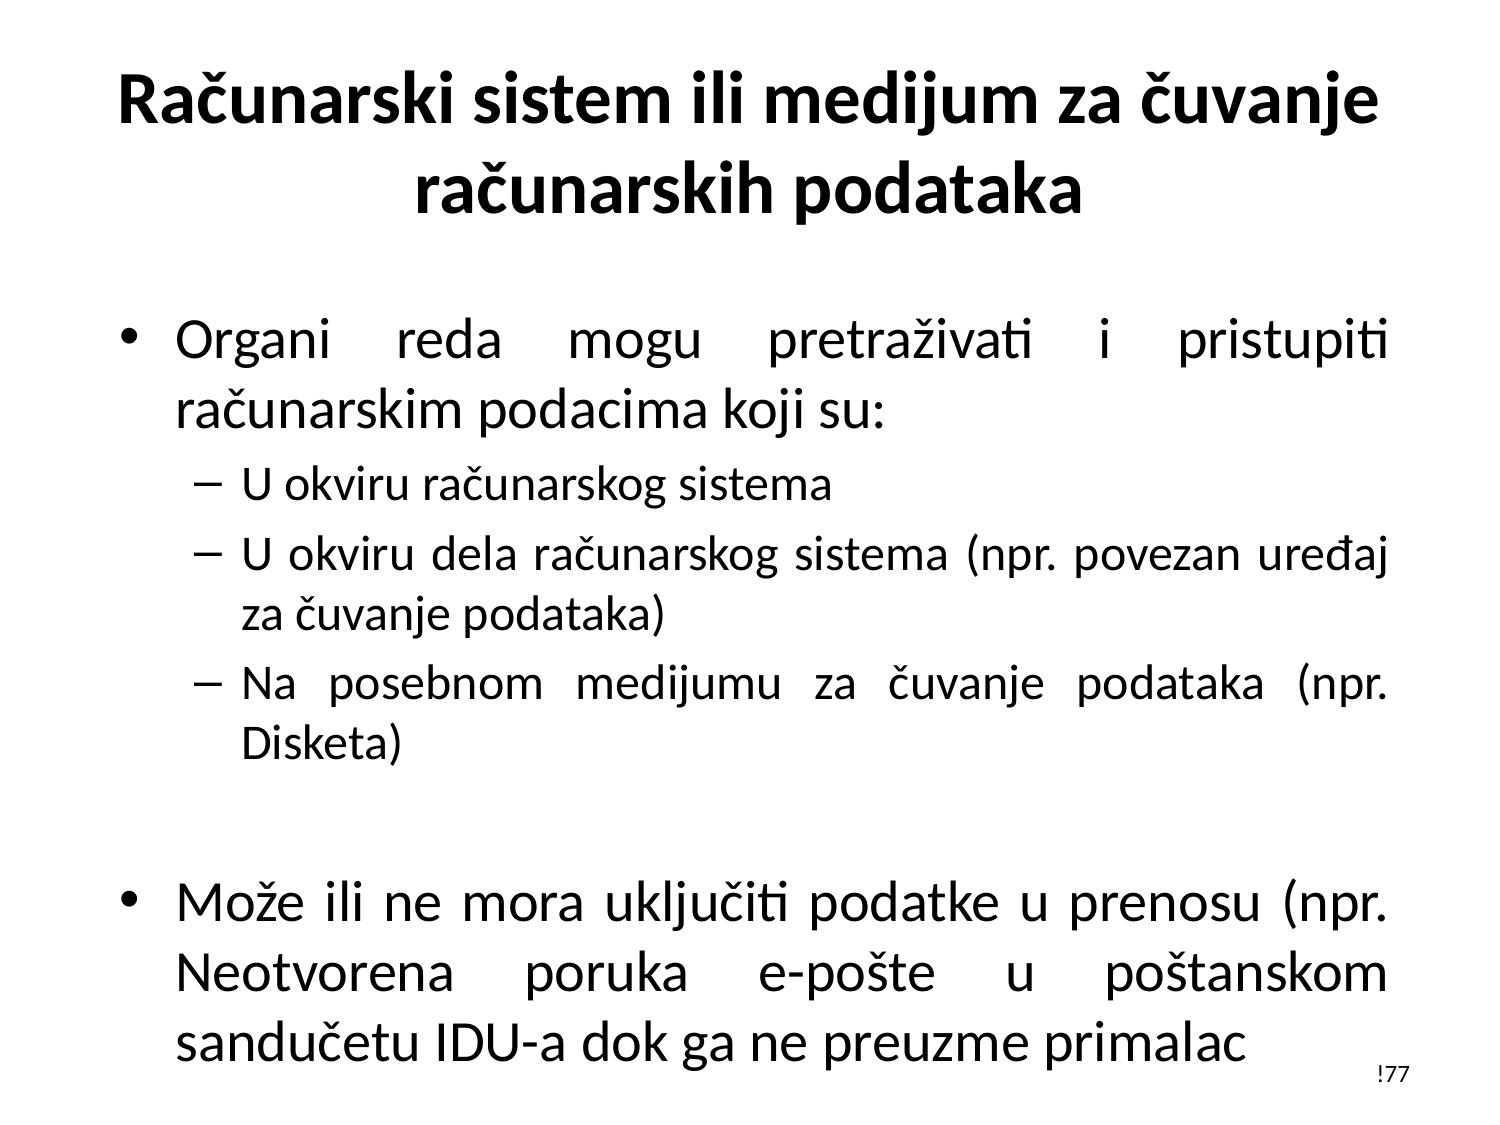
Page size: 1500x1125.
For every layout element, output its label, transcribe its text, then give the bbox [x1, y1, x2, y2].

list Organi reda mogu pretraživati i pristupiti računarskim podacima koji su: U okviru računarskog sistema U okviru dela računarskog sistema (npr. povezan uređaj za čuvanje podataka) Na posebnom medijumu za čuvanje podataka (npr. Disketa) Može ili ne mora uključiti podatke u prenosu (npr. Neotvorena poruka e-pošte u poštanskom sandučetu IDU-a dok ga ne preuzme primalac [103, 292, 1406, 1036]
slide_number !77 [1074, 1042, 1425, 1103]
title Računarski sistem ili medijum za čuvanje računarskih podataka [74, 44, 1426, 233]
